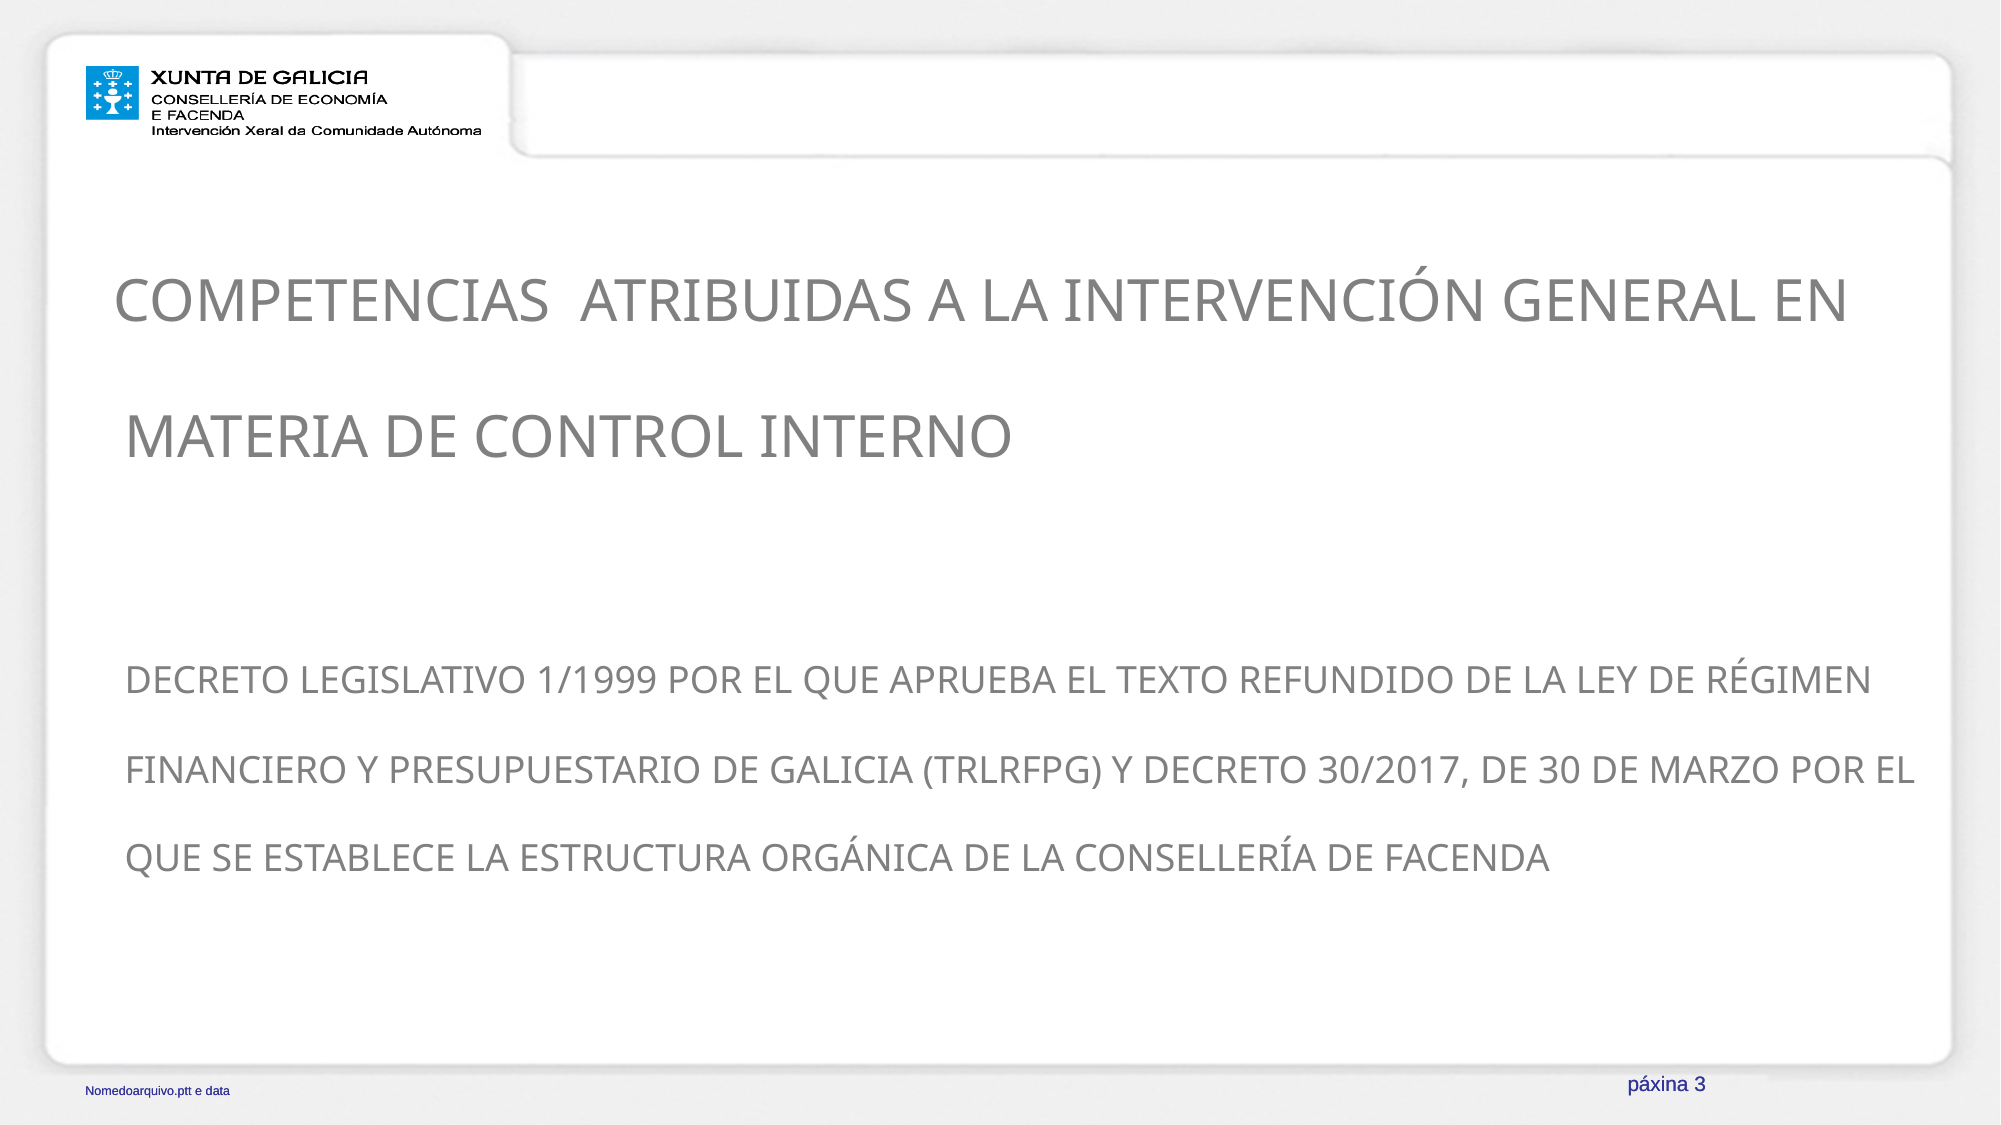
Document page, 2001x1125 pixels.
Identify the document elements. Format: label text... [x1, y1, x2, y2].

picture [0, 0, 2001, 1125]
list COMPETENCIAS ATRIBUIDAS A LA INTERVENCIÓN GENERAL EN MATERIA DE CONTROL INTERNO DECRETO LEGISLATIVO 1/1999 POR EL QUE APRUEBA EL TEXTO REFUNDIDO DE LA LEY DE RÉGIMEN FINANCIERO Y PRESUPUESTARIO DE GALICIA (TRLRFPG) Y DECRETO 30/2017, DE 30 DE MARZO POR EL QUE SE ESTABLECE LA ESTRUCTURA ORGÁNICA DE LA CONSELLERÍA DE FACENDA [53, 196, 1946, 1035]
text_box páxina 3 [1370, 1063, 1721, 1125]
